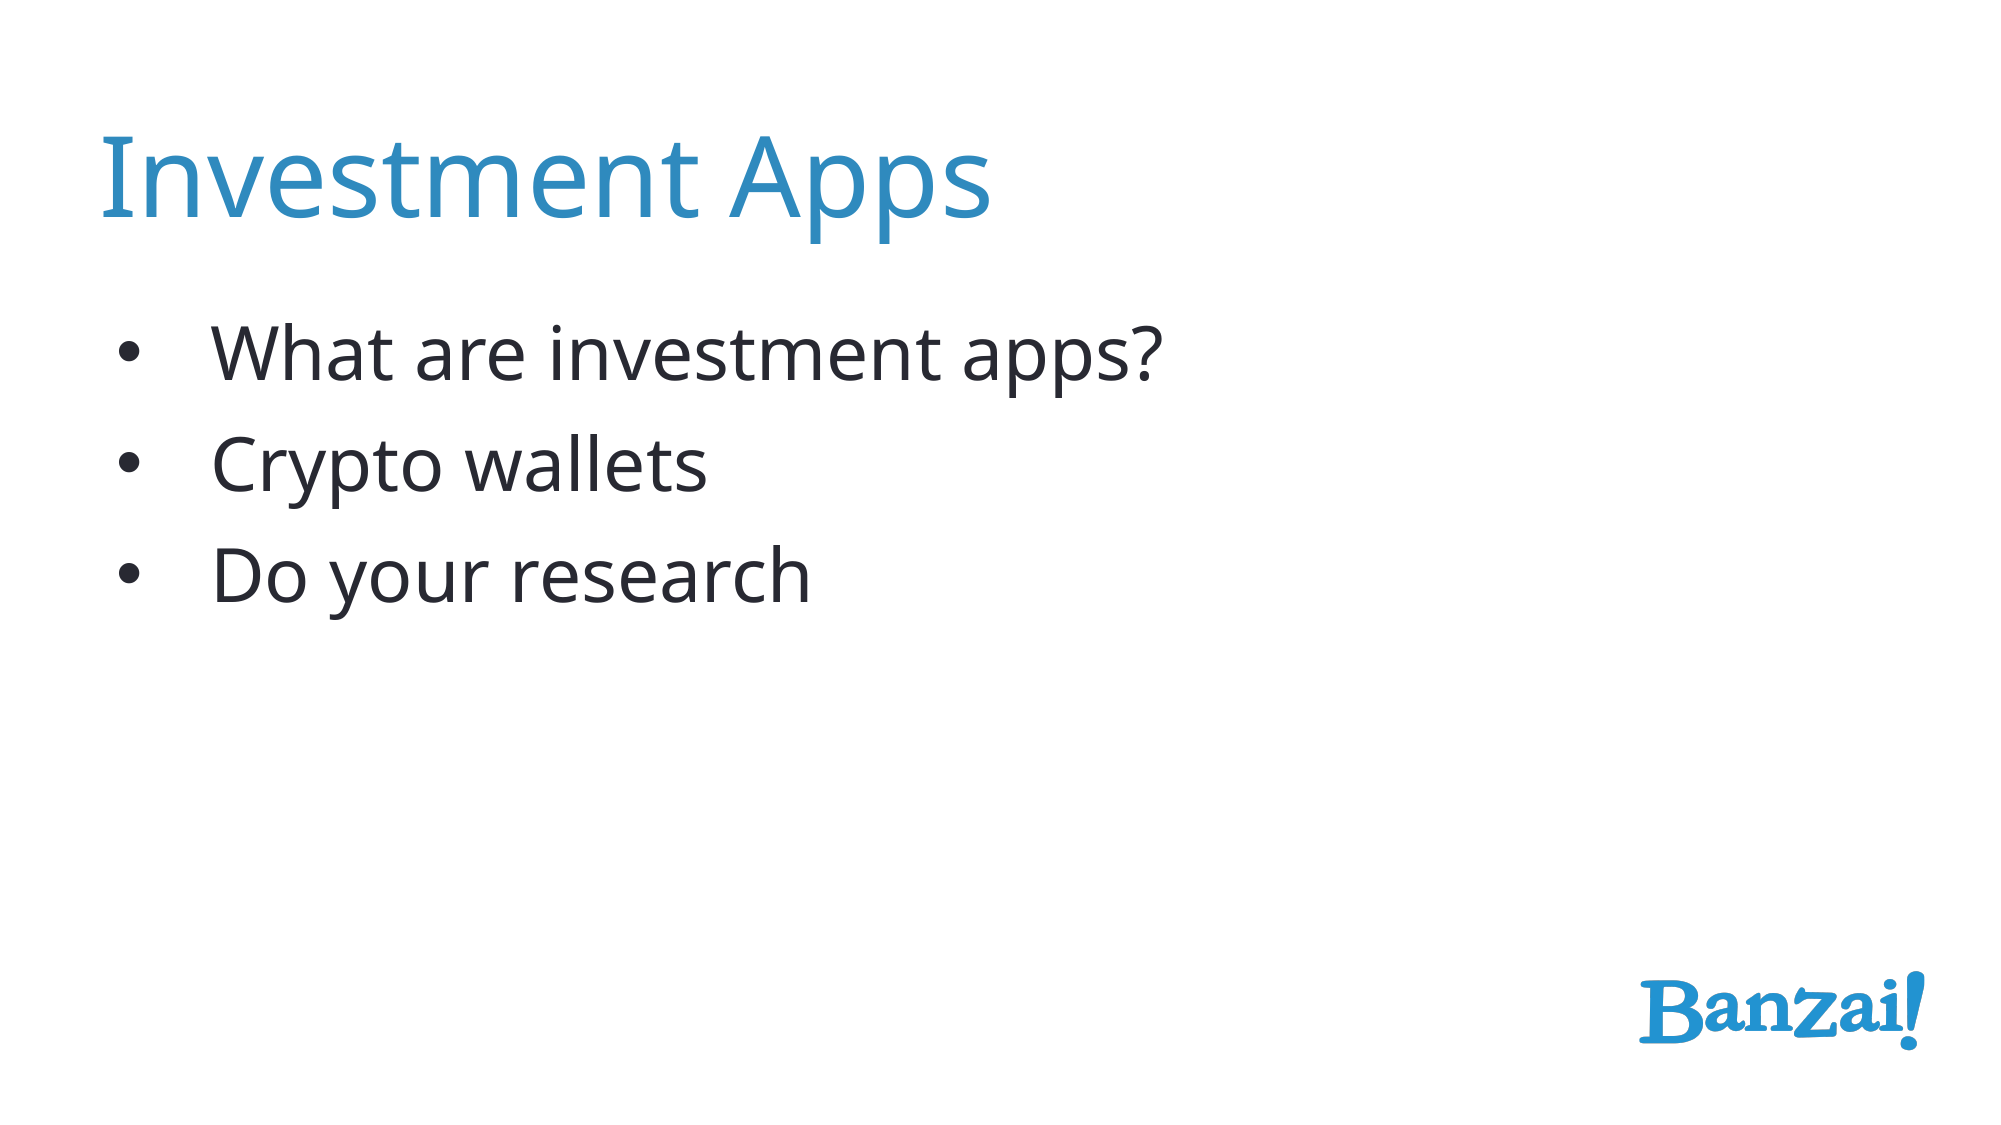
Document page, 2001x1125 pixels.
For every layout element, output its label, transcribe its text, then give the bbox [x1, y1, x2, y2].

picture [1639, 971, 1925, 1055]
subtitle What are investment apps? Crypto wallets Do your research [108, 297, 1875, 1058]
title Investment Apps [91, 16, 1892, 250]
